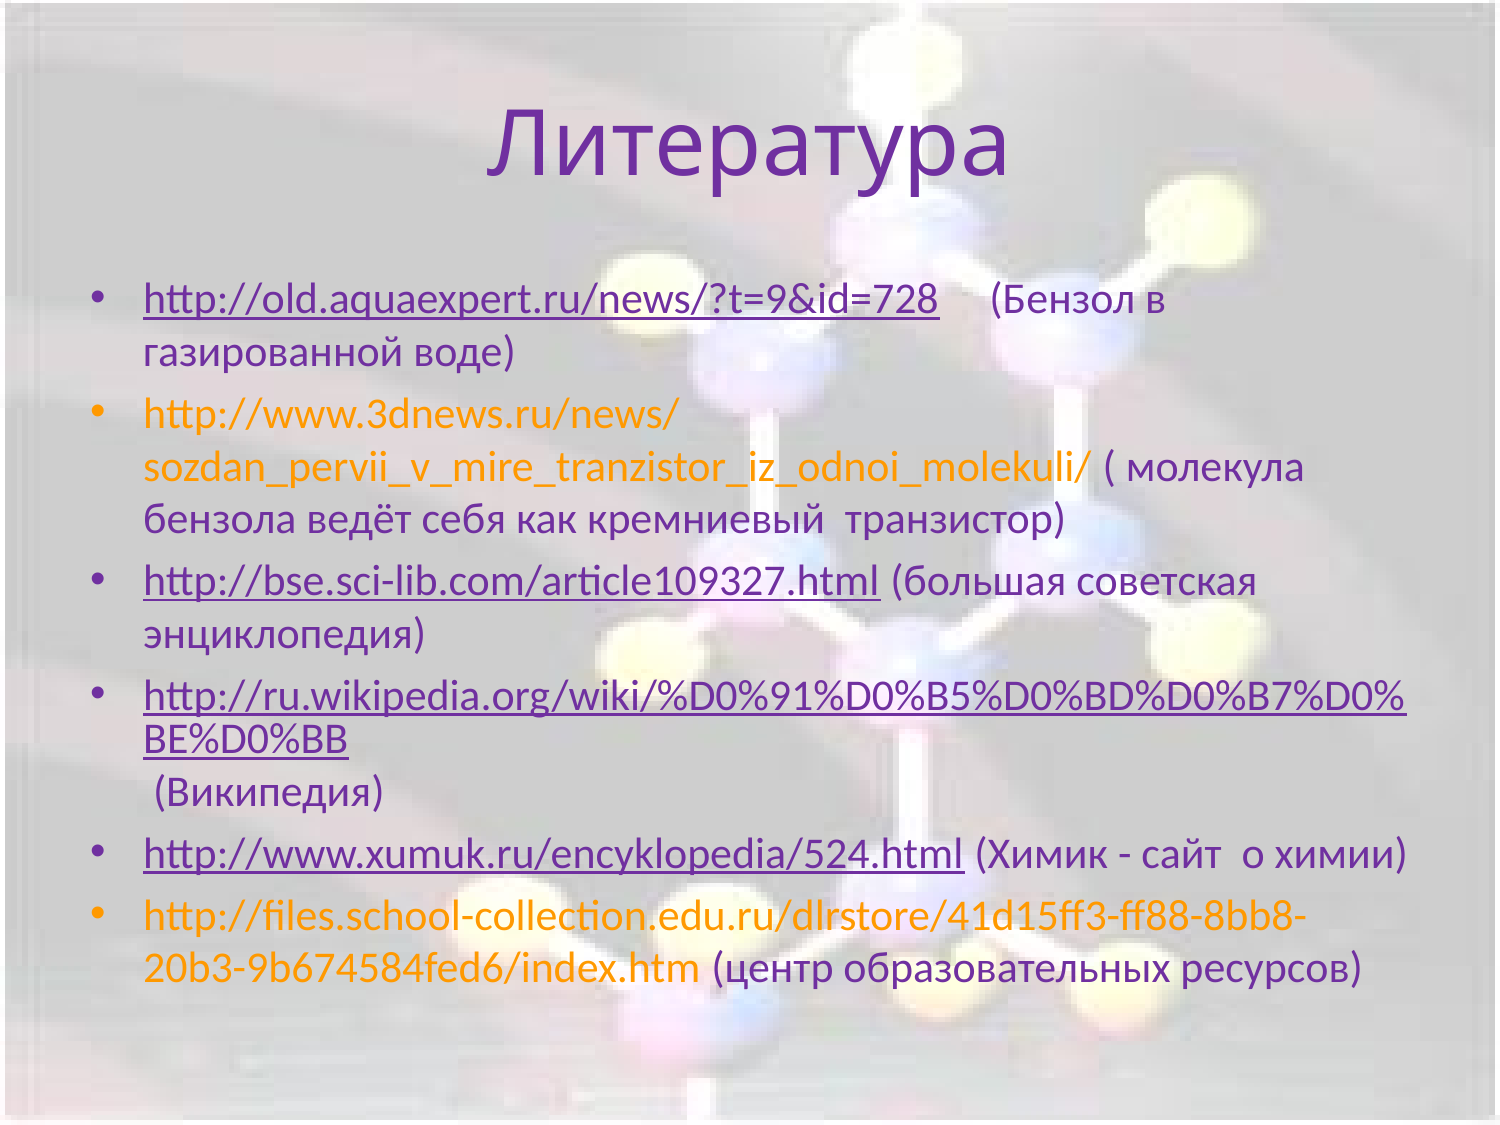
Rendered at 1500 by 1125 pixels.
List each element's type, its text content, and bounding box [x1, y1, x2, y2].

picture [0, 0, 1500, 1125]
title Литература [75, 45, 1425, 233]
list http://old.aquaexpert.ru/news/?t=9&id=728 (Бензол в газированной воде) http://www.3dnews.ru/news/sozdan_pervii_v_mire_tranzistor_iz_odnoi_molekuli/ ( молекула бензола ведёт себя как кремниевый транзистор) http://bse.sci-lib.com/article109327.html (большая советская энциклопедия) http://ru.wikipedia.org/wiki/%D0%91%D0%B5%D0%BD%D0%B7%D0%BE%D0%BB (Википедия) http://www.xumuk.ru/encyklopedia/524.html (Химик - сайт о химии) http://files.school-collection.edu.ru/dlrstore/41d15ff3-ff88-8bb8-20b3-9b674584fed6/index.htm (центр образовательных ресурсов) [75, 262, 1425, 1005]
